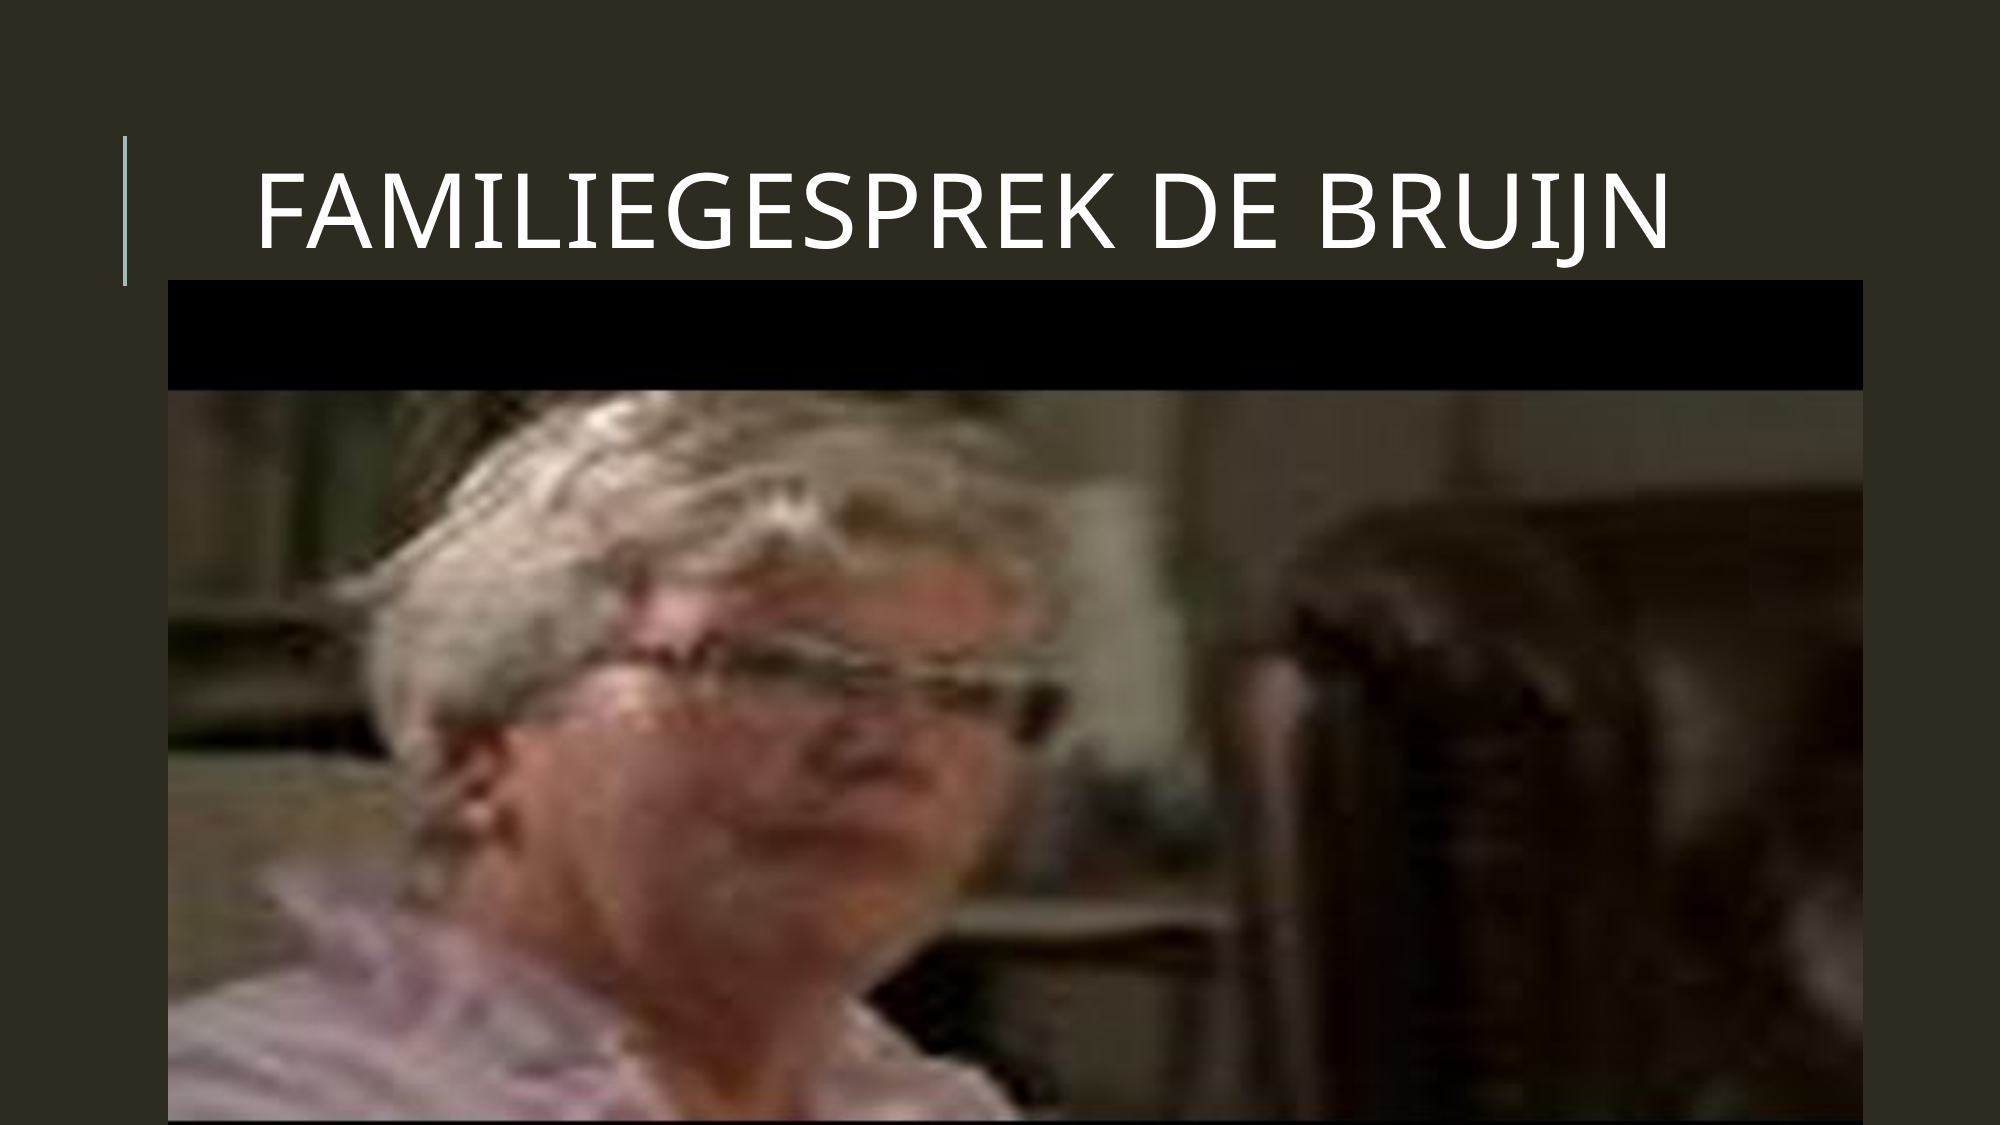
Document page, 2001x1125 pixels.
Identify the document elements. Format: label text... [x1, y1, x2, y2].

title Familiegesprek de bruijn [168, 96, 1763, 275]
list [167, 279, 1864, 1125]
